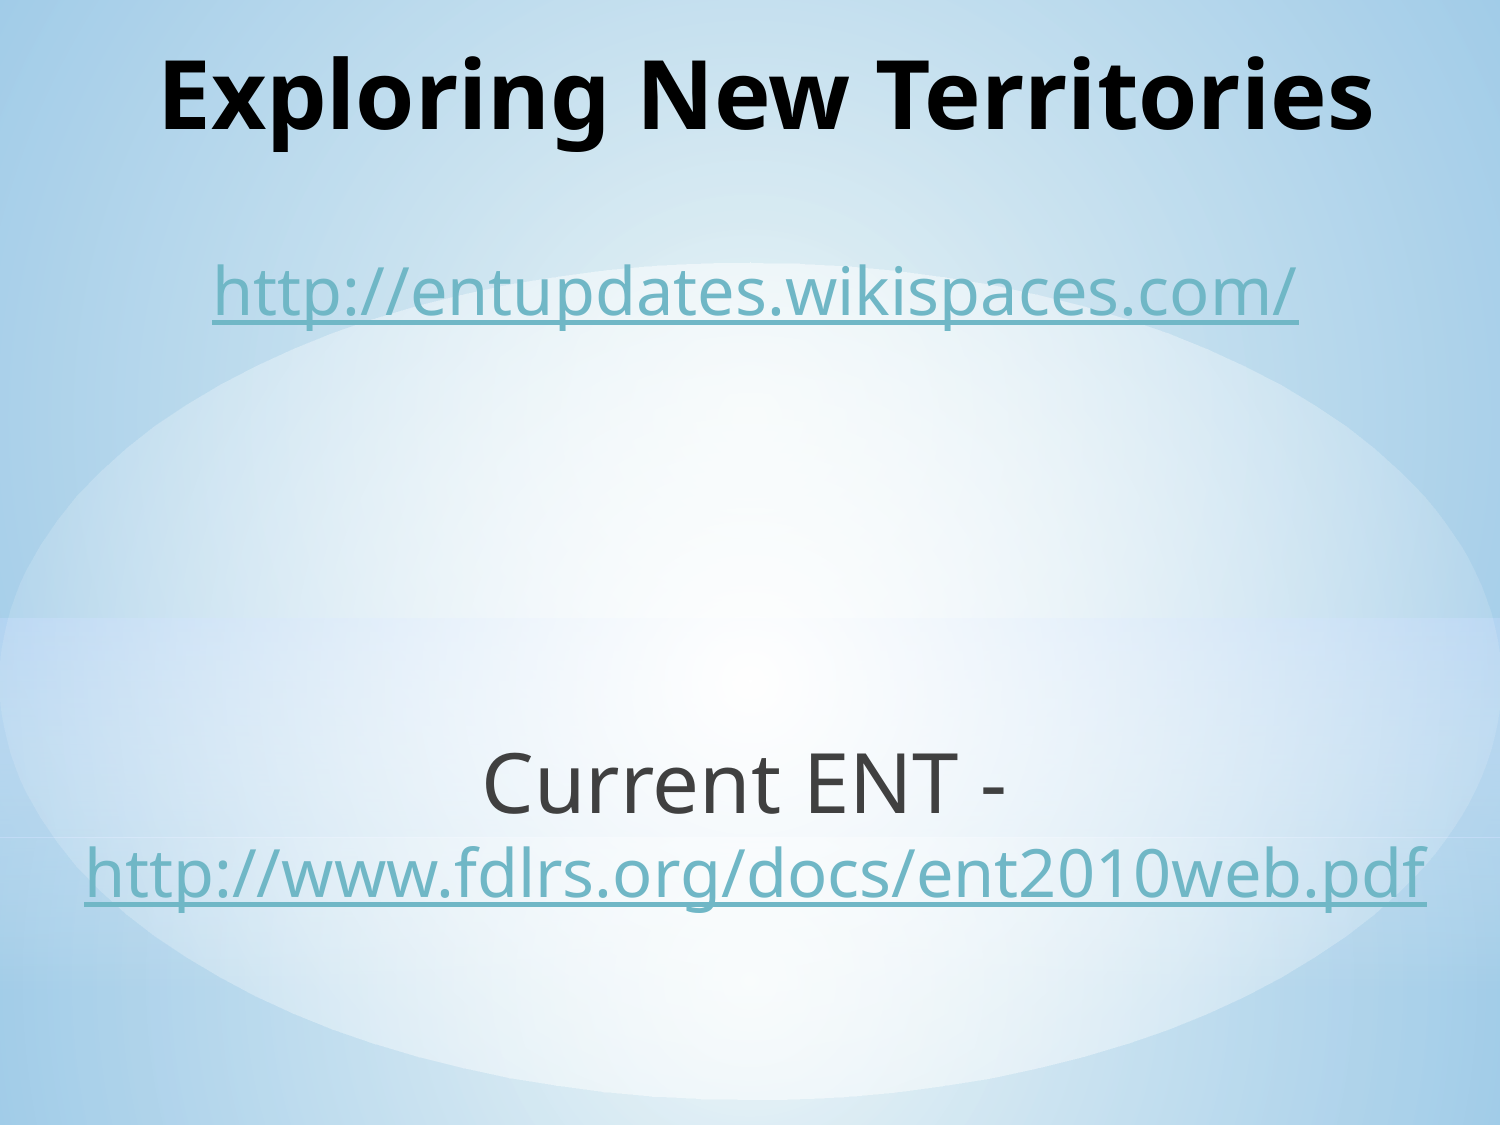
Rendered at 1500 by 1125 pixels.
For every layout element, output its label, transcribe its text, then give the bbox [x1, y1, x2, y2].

list http://entupdates.wikispaces.com/ Current ENT - http://www.fdlrs.org/docs/ent2010web.pdf [47, 240, 1457, 1077]
title Exploring New Territories [114, 26, 1418, 240]
